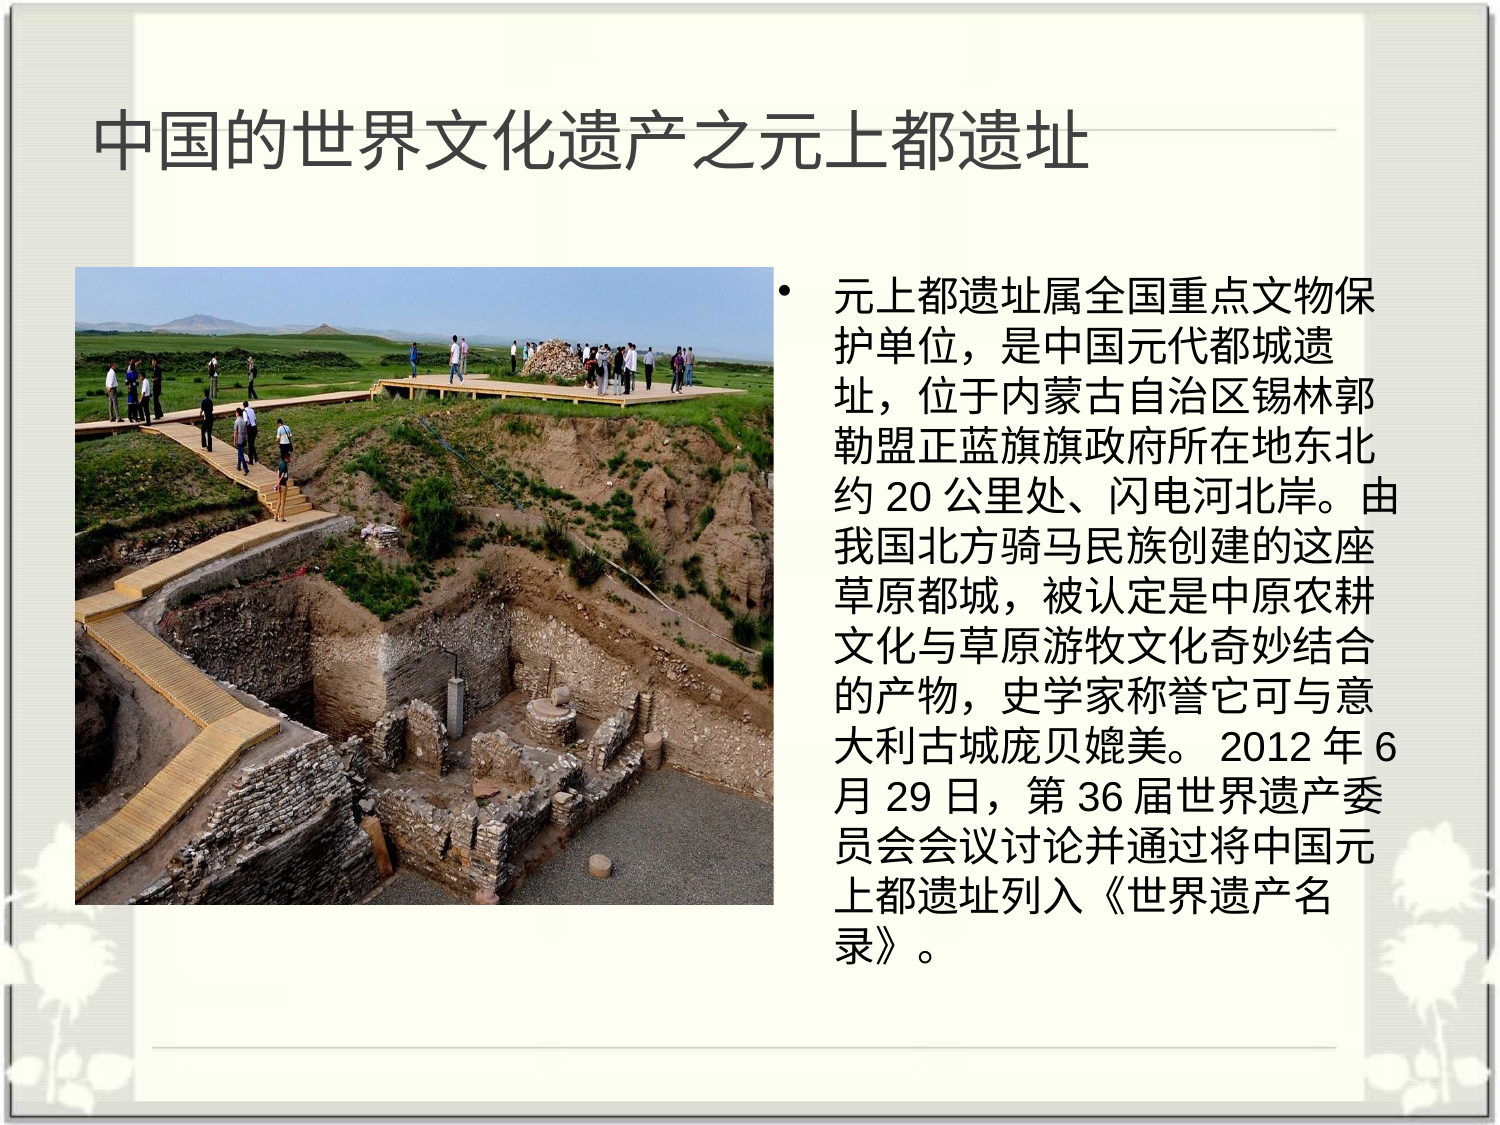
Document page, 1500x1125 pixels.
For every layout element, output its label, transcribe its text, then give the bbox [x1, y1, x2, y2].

title 中国的世界文化遗产之元上都遗址 [74, 44, 1426, 233]
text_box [74, 267, 774, 905]
list 元上都遗址属全国重点文物保护单位，是中国元代都城遗址，位于内蒙古自治区锡林郭勒盟正蓝旗旗政府所在地东北约20公里处、闪电河北岸。由我国北方骑马民族创建的这座草原都城，被认定是中原农耕文化与草原游牧文化奇妙结合的产物，史学家称誉它可与意大利古城庞贝媲美。2012年6月29日，第36届世界遗产委员会会议讨论并通过将中国元上都遗址列入《世界遗产名录》。 [762, 262, 1426, 1006]
picture [0, 0, 1500, 1125]
